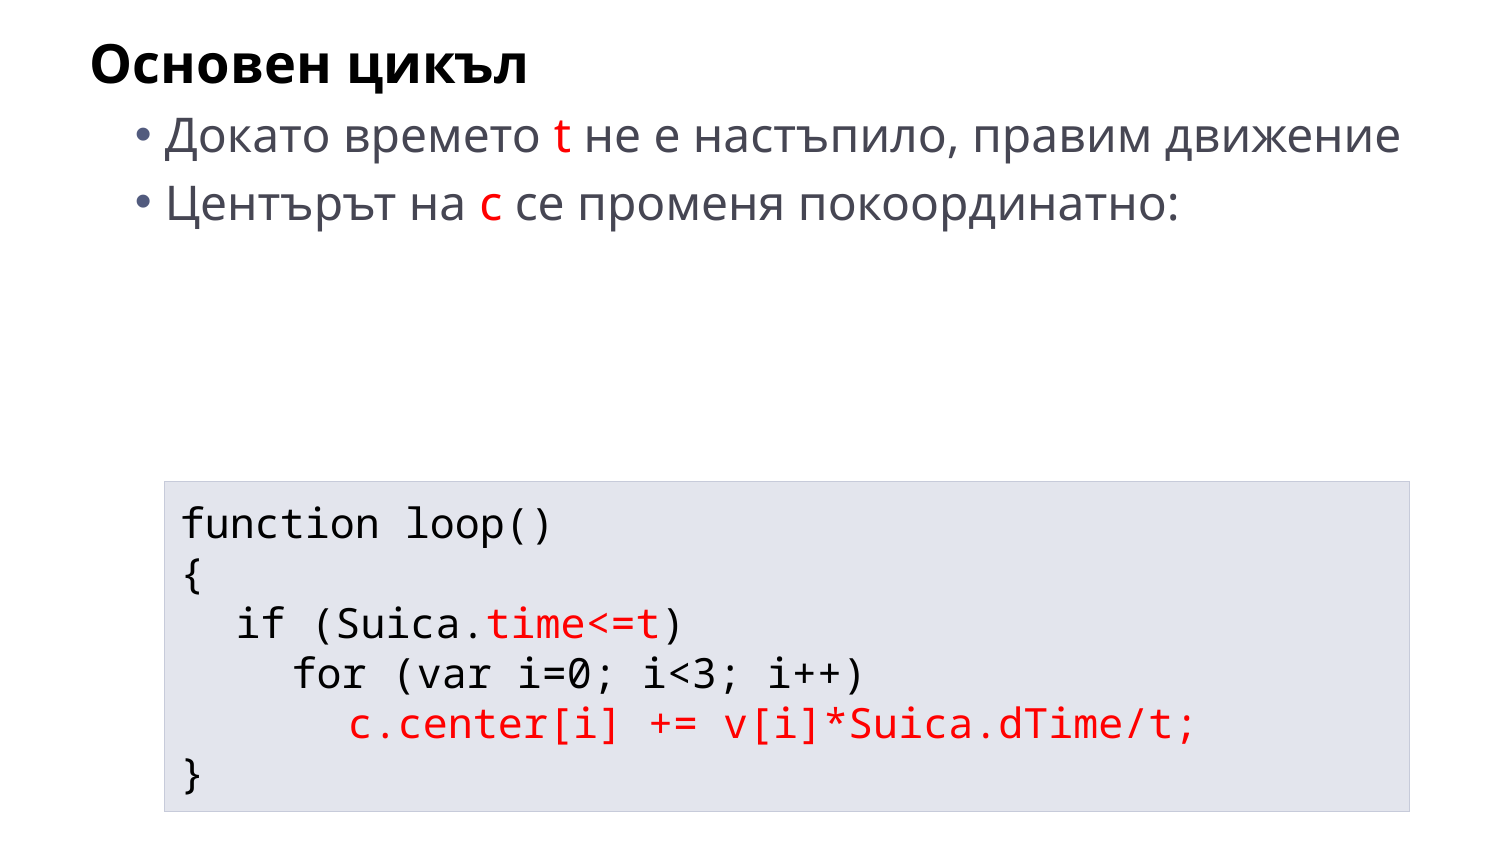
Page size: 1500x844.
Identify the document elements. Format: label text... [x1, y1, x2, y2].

text_box function loop() { if (Suica.time<=t) for (var i=0; i<3; i++) c.center[i] += v[i]*Suica.dTime/t; } [164, 481, 1410, 812]
